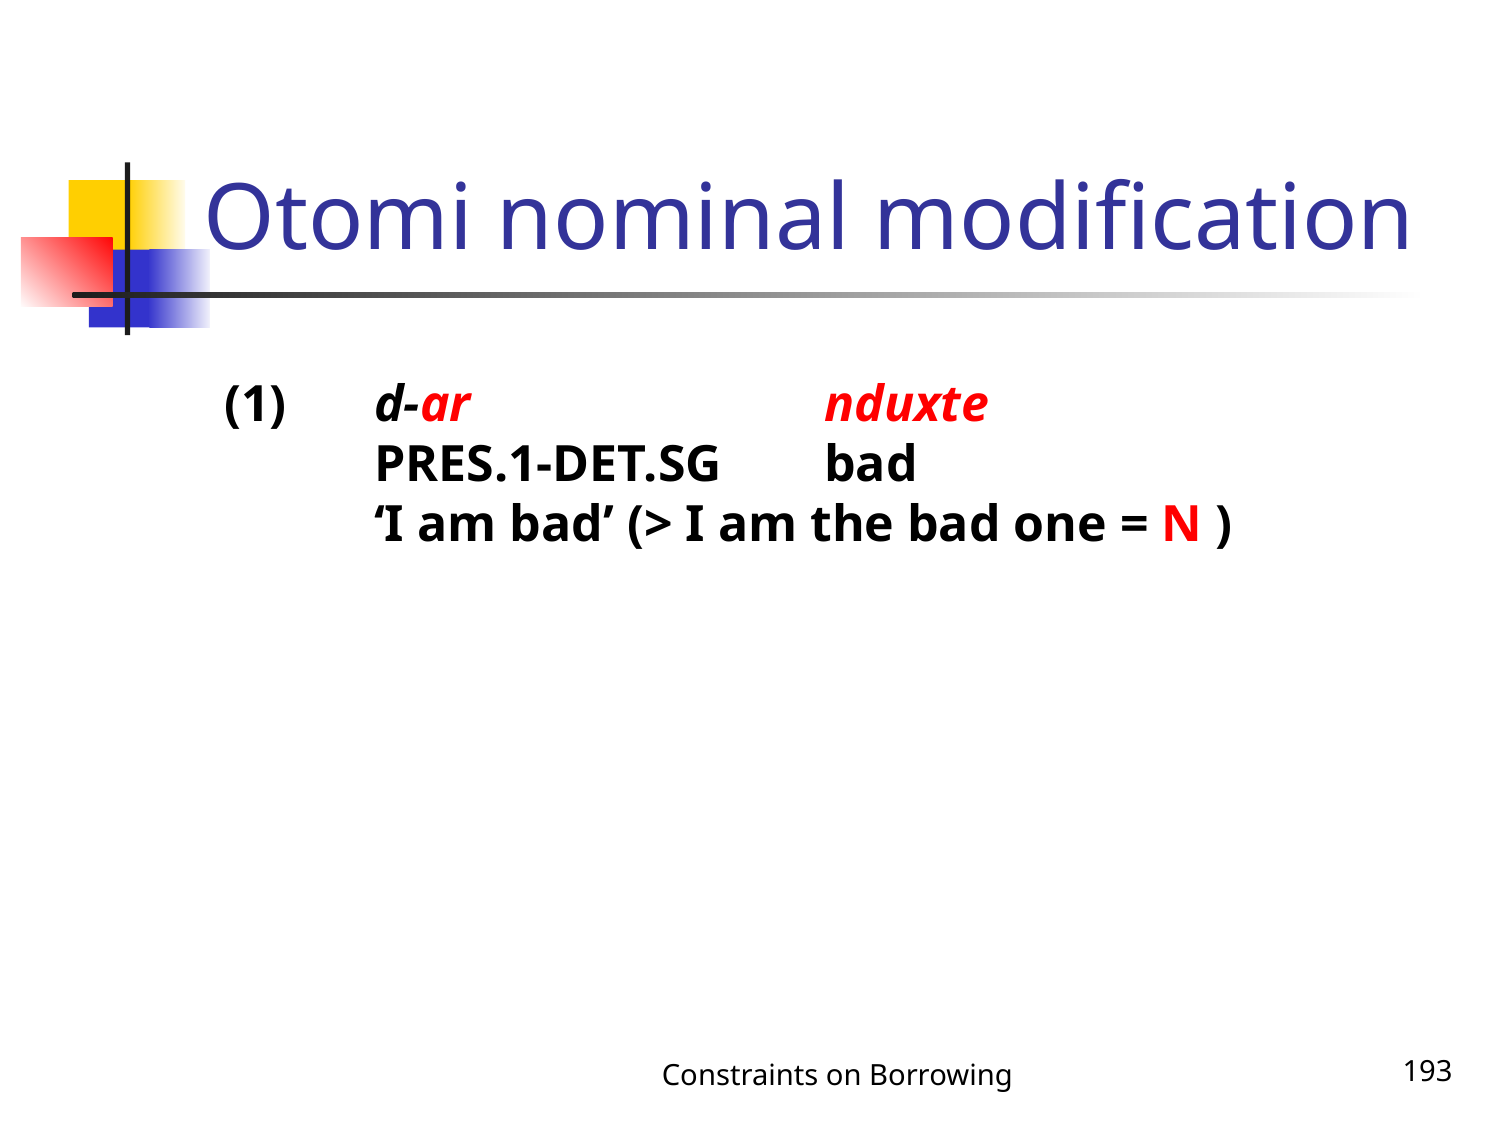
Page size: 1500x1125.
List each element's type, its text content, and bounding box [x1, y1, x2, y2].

slide_number 193 [1154, 1023, 1468, 1100]
text_box (1) d-ar nduxte PRES.1-DET.SG bad ‘I am bad’ (> I am the bad one = N ) [209, 363, 1440, 559]
title Otomi nominal modification [188, 34, 1468, 276]
footer Constraints on Borrowing [599, 1023, 1076, 1100]
